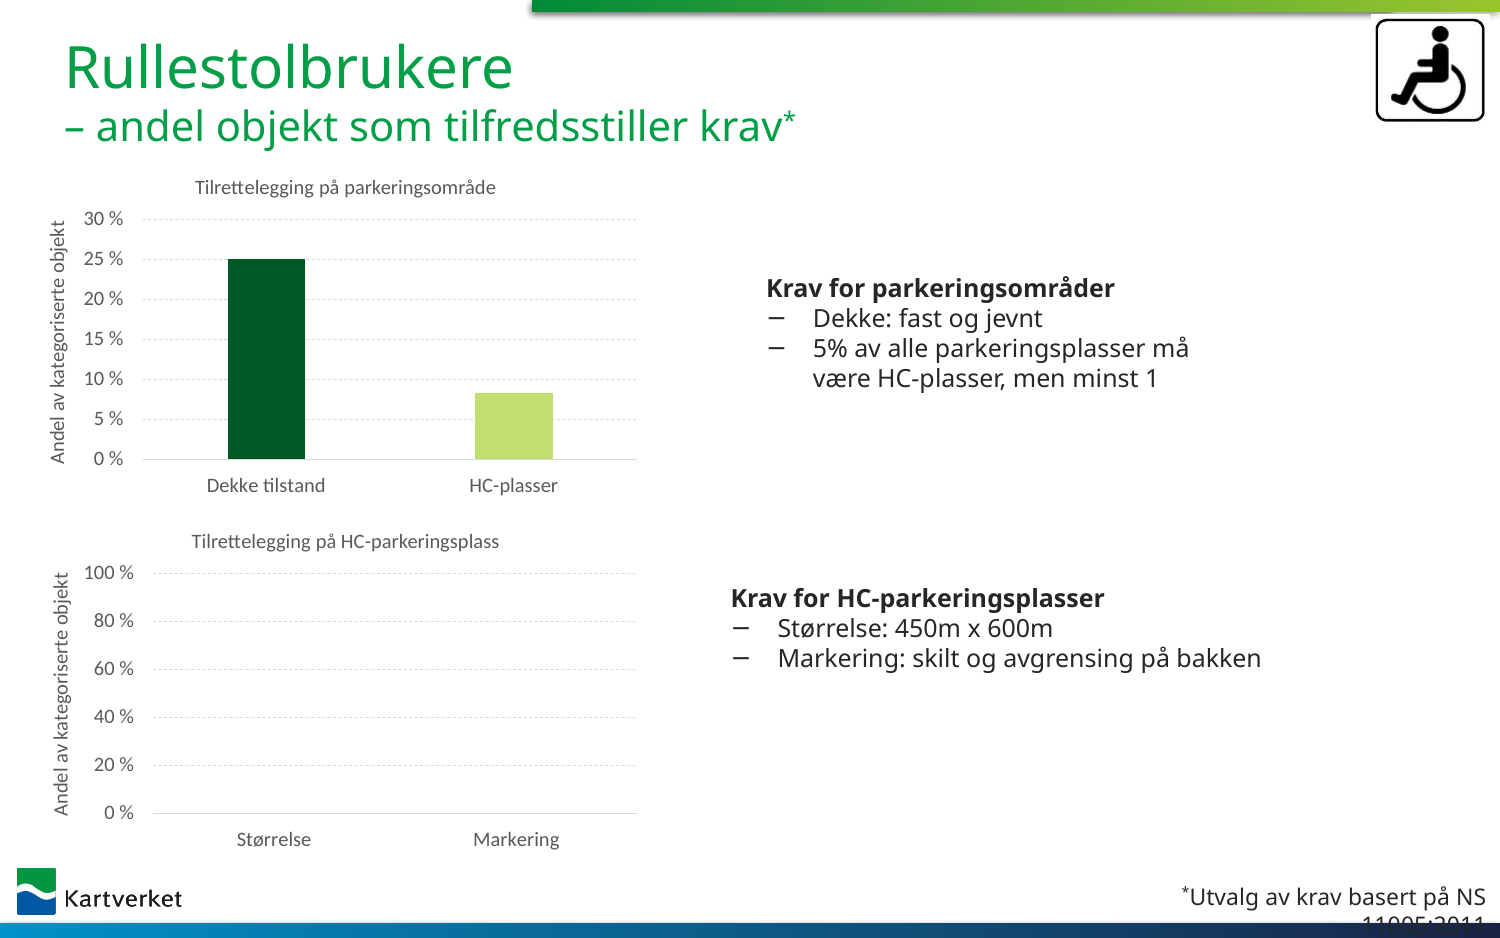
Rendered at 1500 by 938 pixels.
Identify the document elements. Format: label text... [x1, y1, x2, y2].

picture [41, 520, 650, 859]
picture [41, 166, 650, 505]
picture [1371, 13, 1491, 127]
text_box *Utvalg av krav basert på NS 11005:2011 [1068, 873, 1500, 938]
text_box Rullestolbrukere – andel objekt som tilfredsstiller krav* [49, 23, 1431, 158]
text_box Krav for parkeringsområder Dekke: fast og jevnt 5% av alle parkeringsplasser må være HC-plasser, men minst 1 [751, 264, 1232, 400]
text_box Krav for HC-parkeringsplasser Størrelse: 450m x 600m Markering: skilt og avgrensing på bakken [715, 574, 1278, 680]
